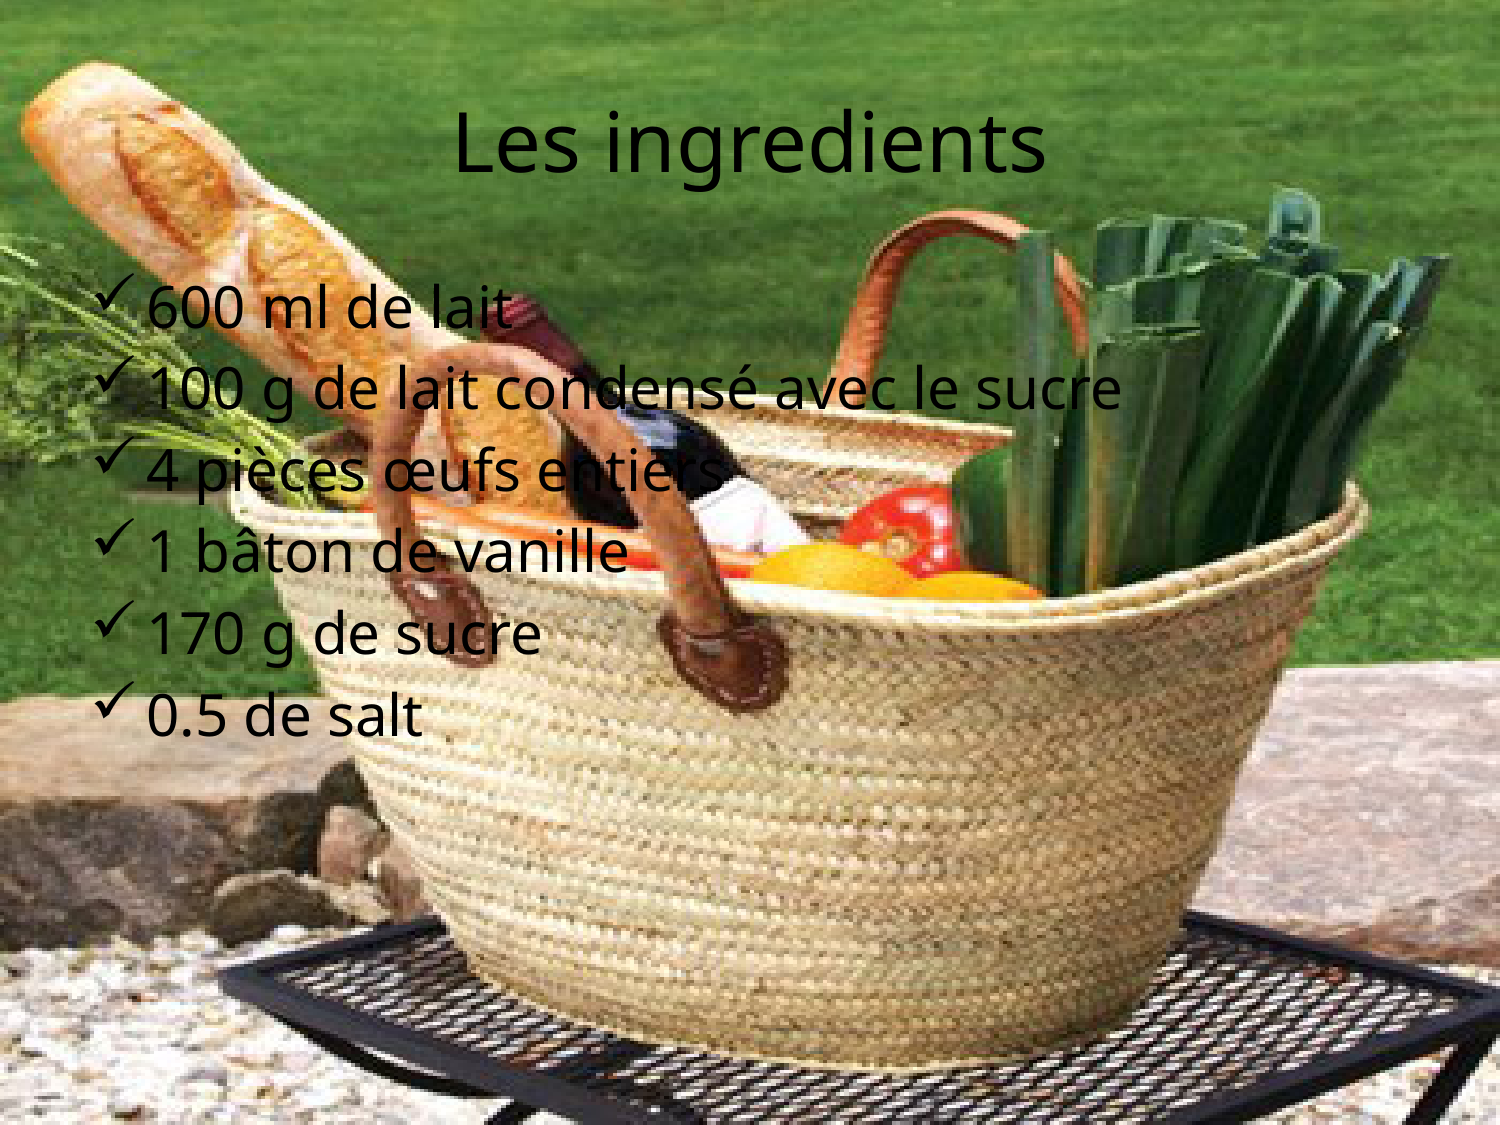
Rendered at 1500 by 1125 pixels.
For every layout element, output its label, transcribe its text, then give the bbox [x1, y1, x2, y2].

picture [0, 0, 1500, 1125]
list 600 ml de lait 100 g de lait condensé avec le sucre 4 pièces œufs entiers 1 bâton de vanille 170 g de sucre 0.5 de salt [75, 262, 1425, 1005]
title Les ingredients [75, 45, 1425, 233]
